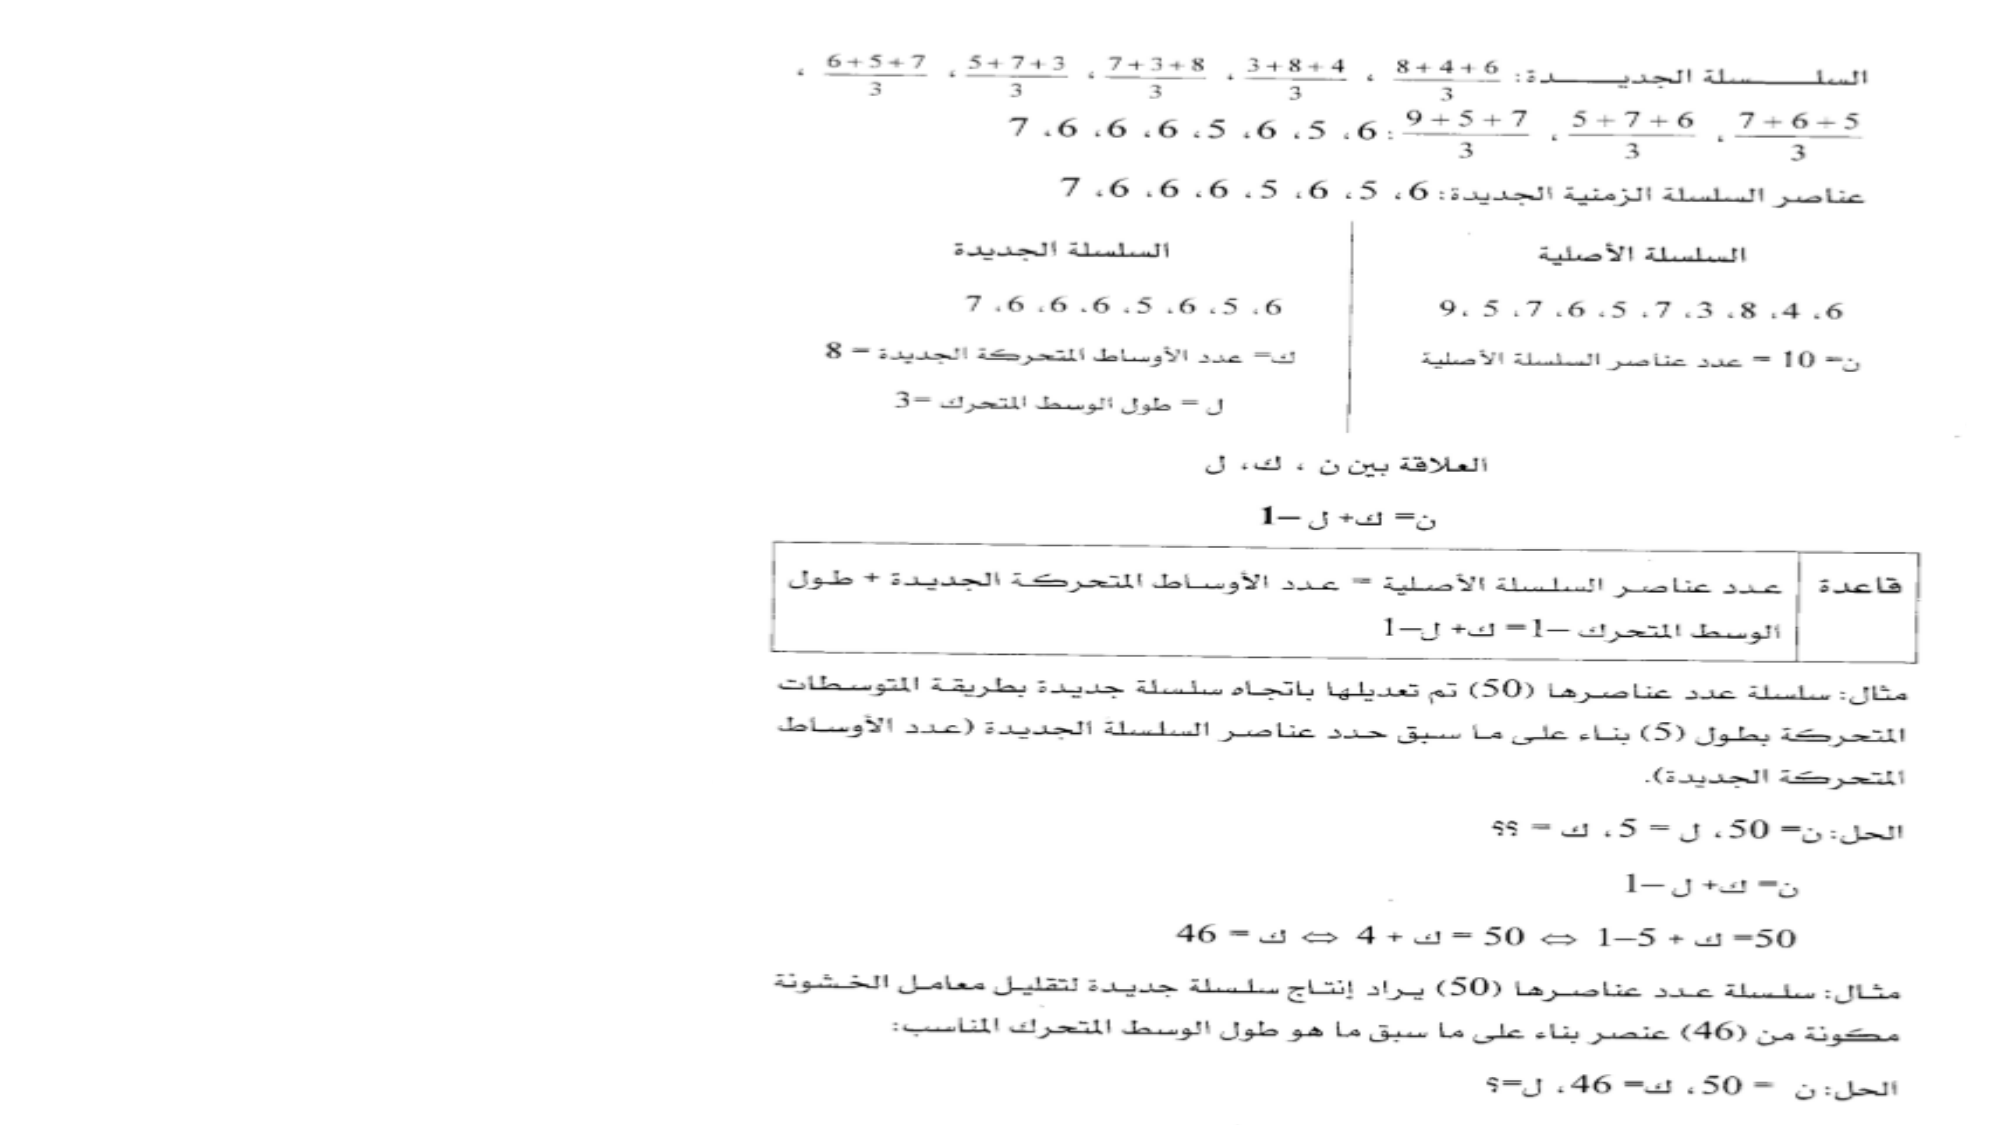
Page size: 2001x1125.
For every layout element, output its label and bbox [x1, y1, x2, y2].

picture [712, 28, 1967, 1125]
